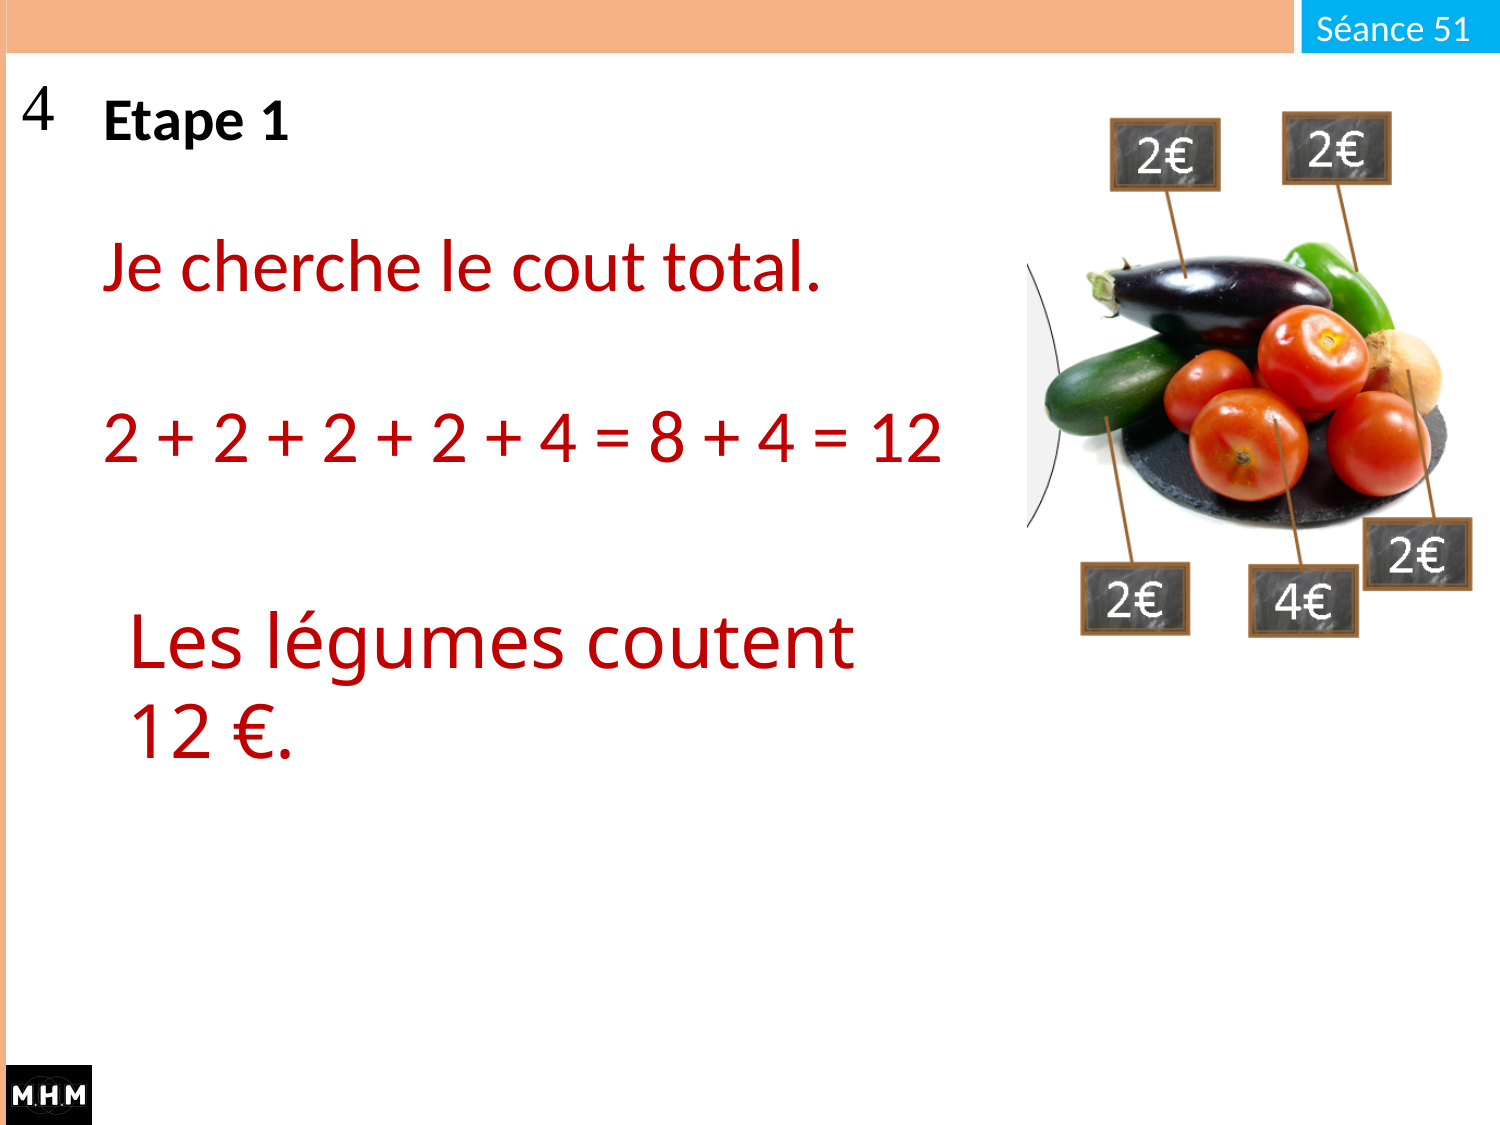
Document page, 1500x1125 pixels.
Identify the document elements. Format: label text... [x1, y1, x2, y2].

picture [1027, 108, 1478, 651]
picture [6, 1065, 92, 1125]
title Etape 1 [88, 35, 1382, 161]
text_box Je cherche le cout total. [88, 209, 988, 315]
text_box 2 + 2 + 2 + 2 + 4 = 8 + 4 = 12 [88, 379, 1027, 485]
text_box Les légumes coutent 12 €. [112, 586, 964, 782]
